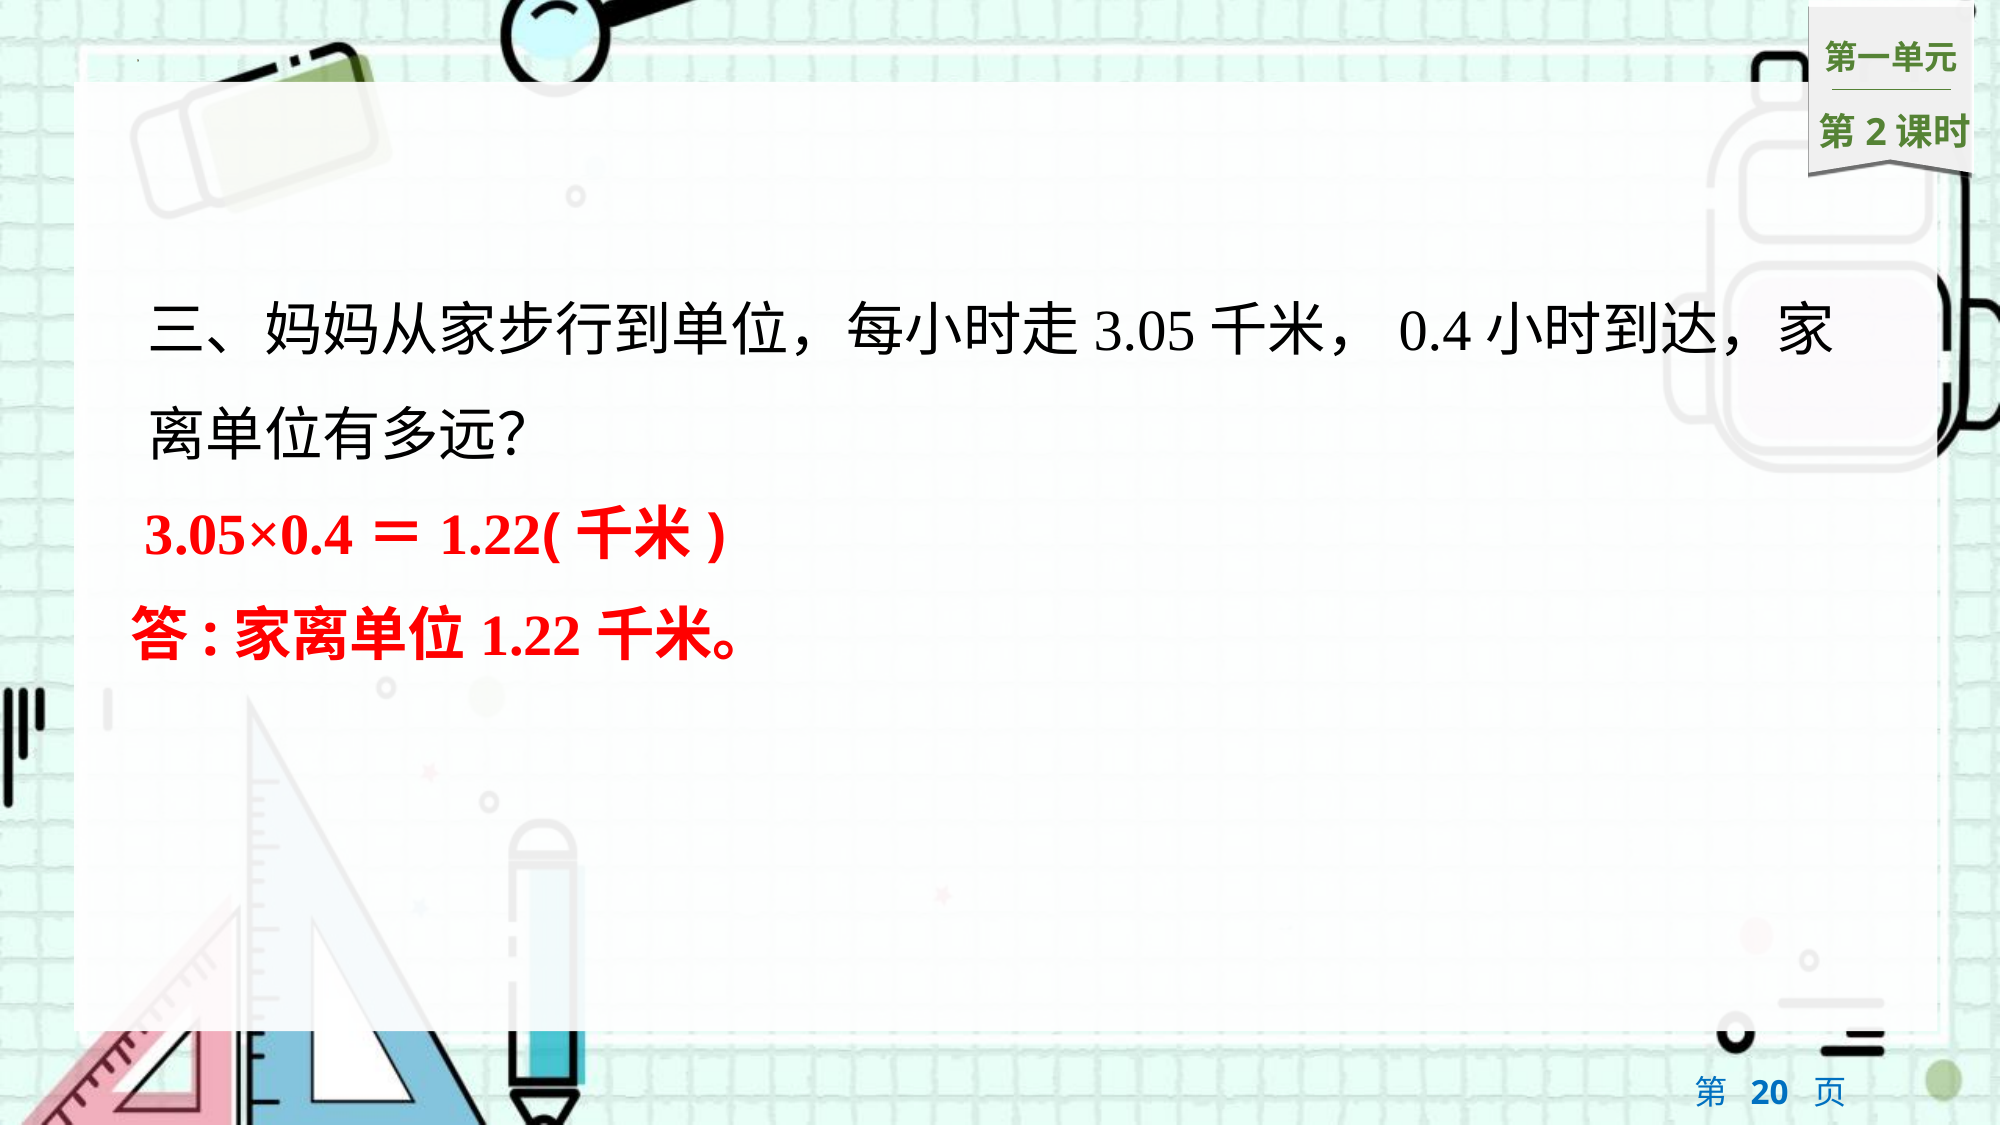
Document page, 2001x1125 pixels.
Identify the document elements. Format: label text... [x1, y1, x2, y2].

picture [0, 0, 2000, 1125]
text_box 三、妈妈从家步行到单位，每小时走3.05千米，0.4小时到达，家离单位有多远？ [147, 257, 1853, 468]
text_box 答:家离单位1.22千米。 [130, 562, 771, 668]
text_box 3.05×0.4＝1.22(千米) [145, 461, 726, 562]
picture [1938, 168, 1971, 176]
